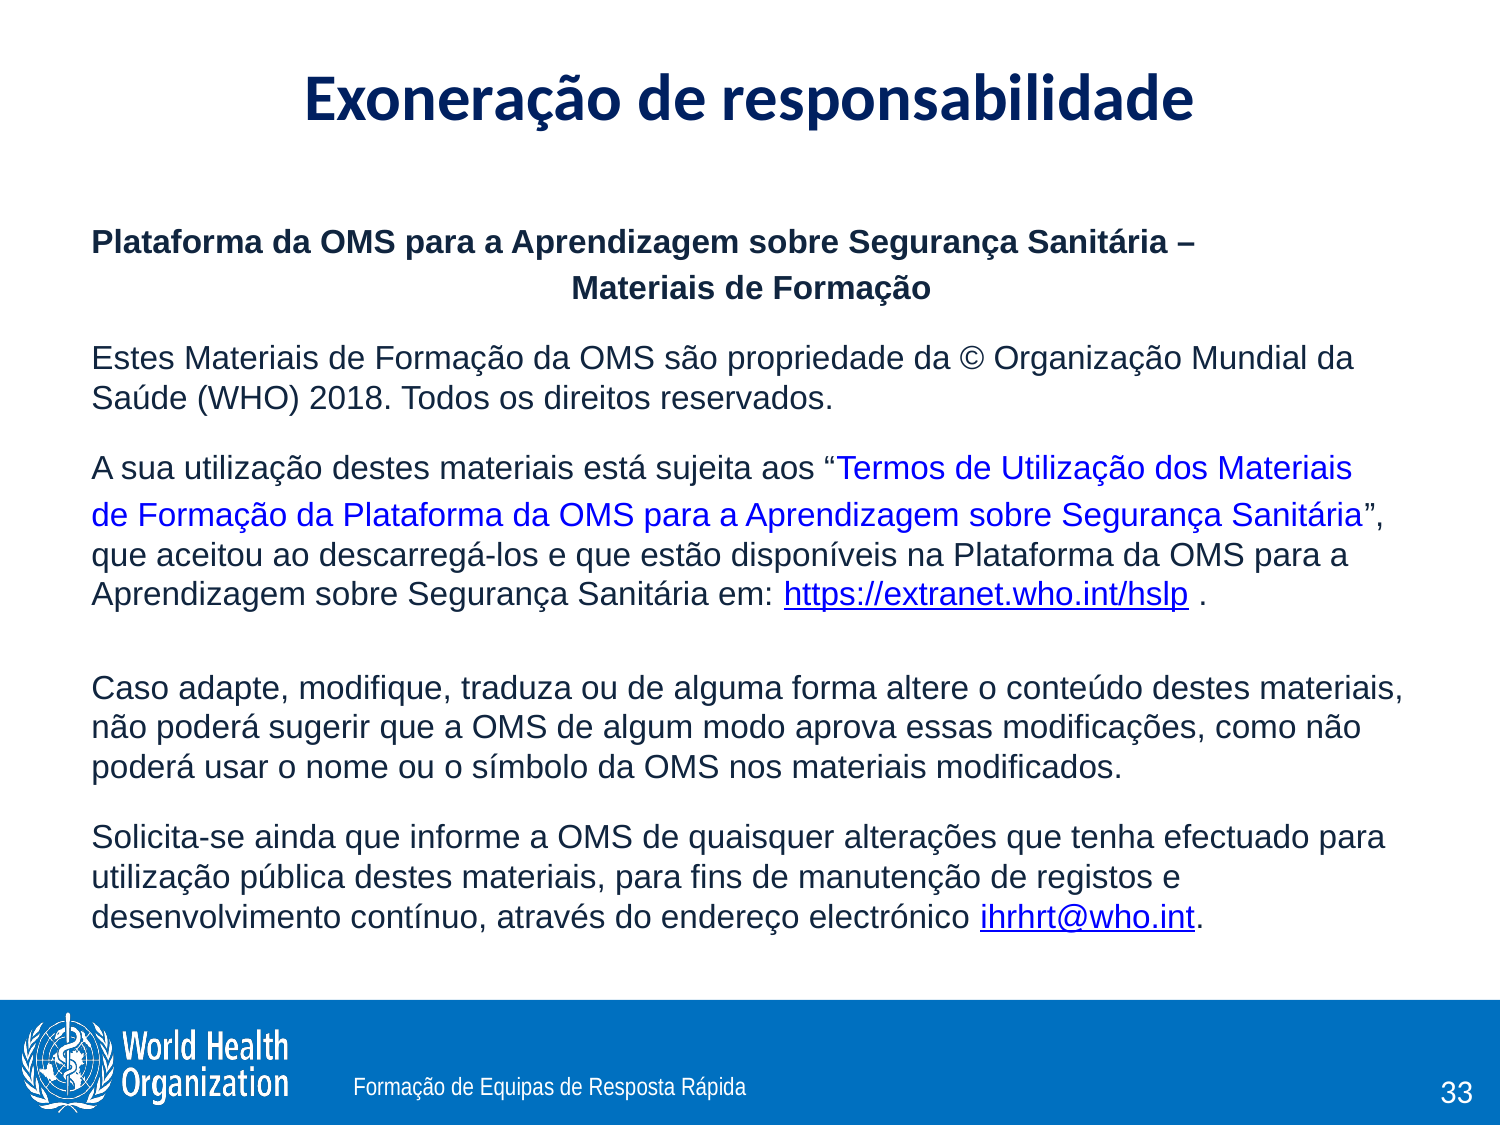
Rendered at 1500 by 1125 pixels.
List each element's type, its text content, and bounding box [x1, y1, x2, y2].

text_box Exoneração de responsabilidade [74, 0, 1425, 188]
text_box Plataforma da OMS para a Aprendizagem sobre Segurança Sanitária – Materiais de Formação Estes Materiais de Formação da OMS são propriedade da © Organização Mundial da Saúde (WHO) 2018. Todos os direitos reservados. A sua utilização destes materiais está sujeita aos “Termos de Utilização dos Materiais de Formação da Plataforma da OMS para a Aprendizagem sobre Segurança Sanitária”, que aceitou ao descarregá-los e que estão disponíveis na Plataforma da OMS para a Aprendizagem sobre Segurança Sanitária em: https://extranet.who.int/hslp . Caso adapte, modifique, traduza ou de alguma forma altere o conteúdo destes materiais, não poderá sugerir que a OMS de algum modo aprova essas modificações, como não poderá usar o nome ou o símbolo da OMS nos materiais modificados. Solicita-se ainda que informe a OMS de quaisquer alterações que tenha efectuado para utilização pública destes materiais, para fins de manutenção de registos e desenvolvimento contínuo, através do endereço electrónico ihrhrt@who.int. [76, 212, 1427, 955]
picture [21, 1012, 288, 1113]
